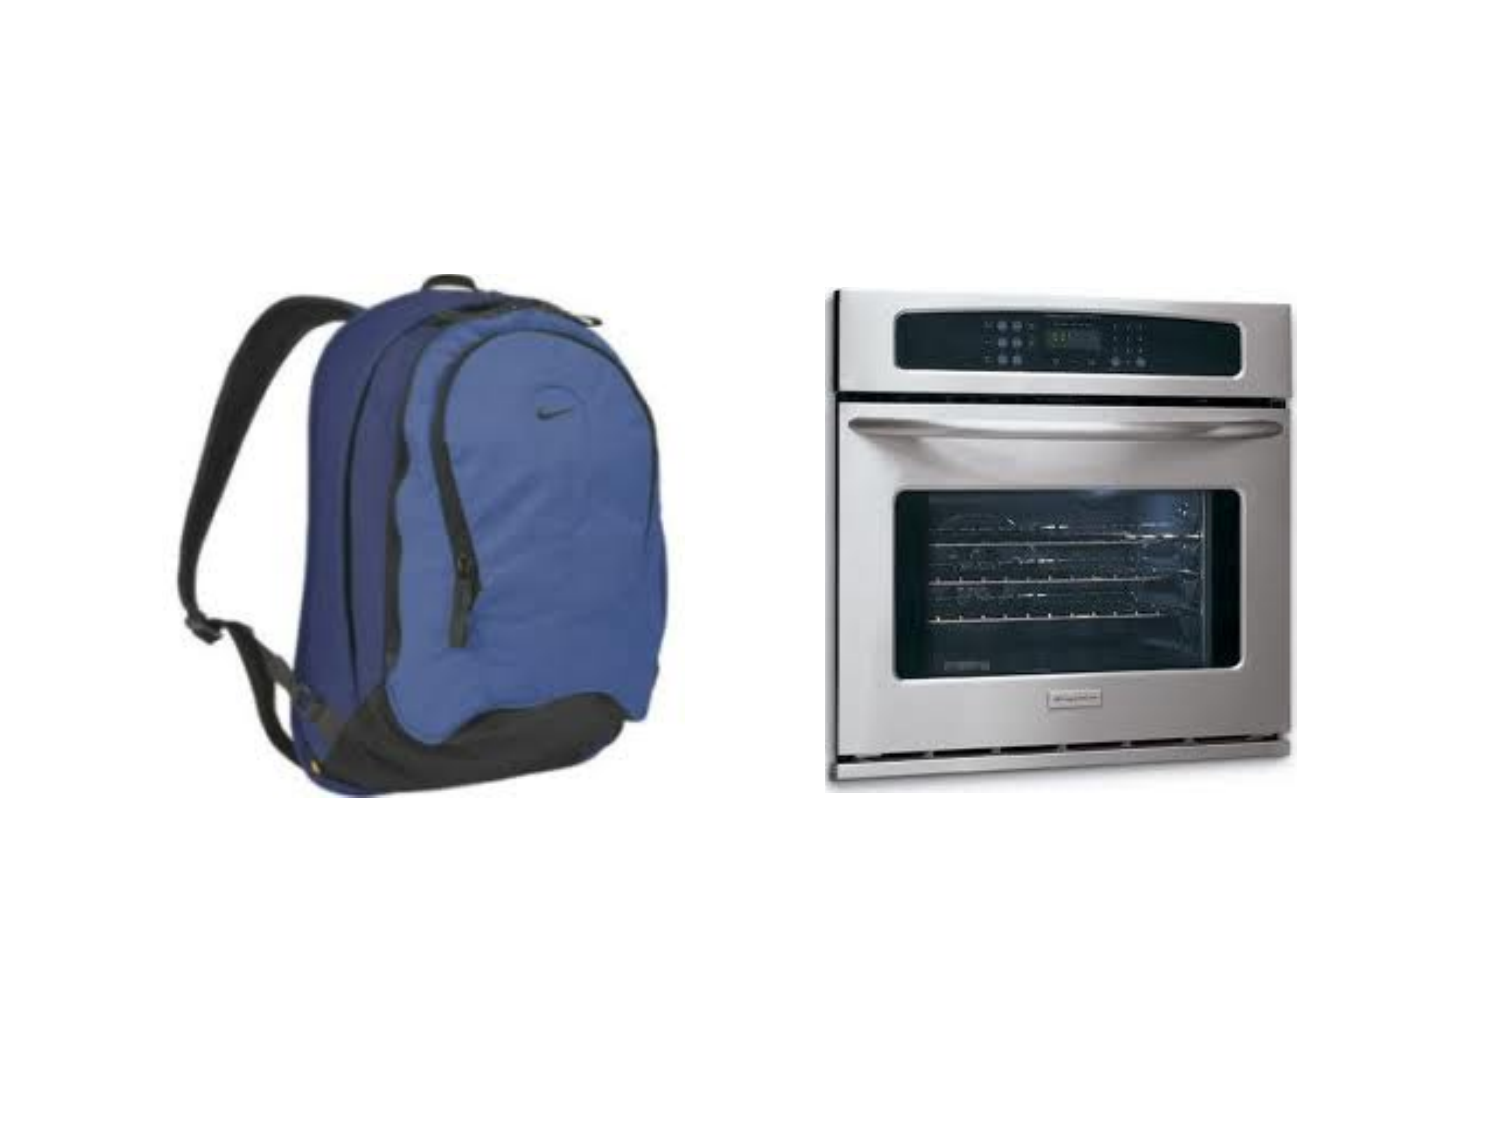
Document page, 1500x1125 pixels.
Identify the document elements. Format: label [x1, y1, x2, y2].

picture [824, 287, 1298, 793]
picture [162, 274, 685, 798]
